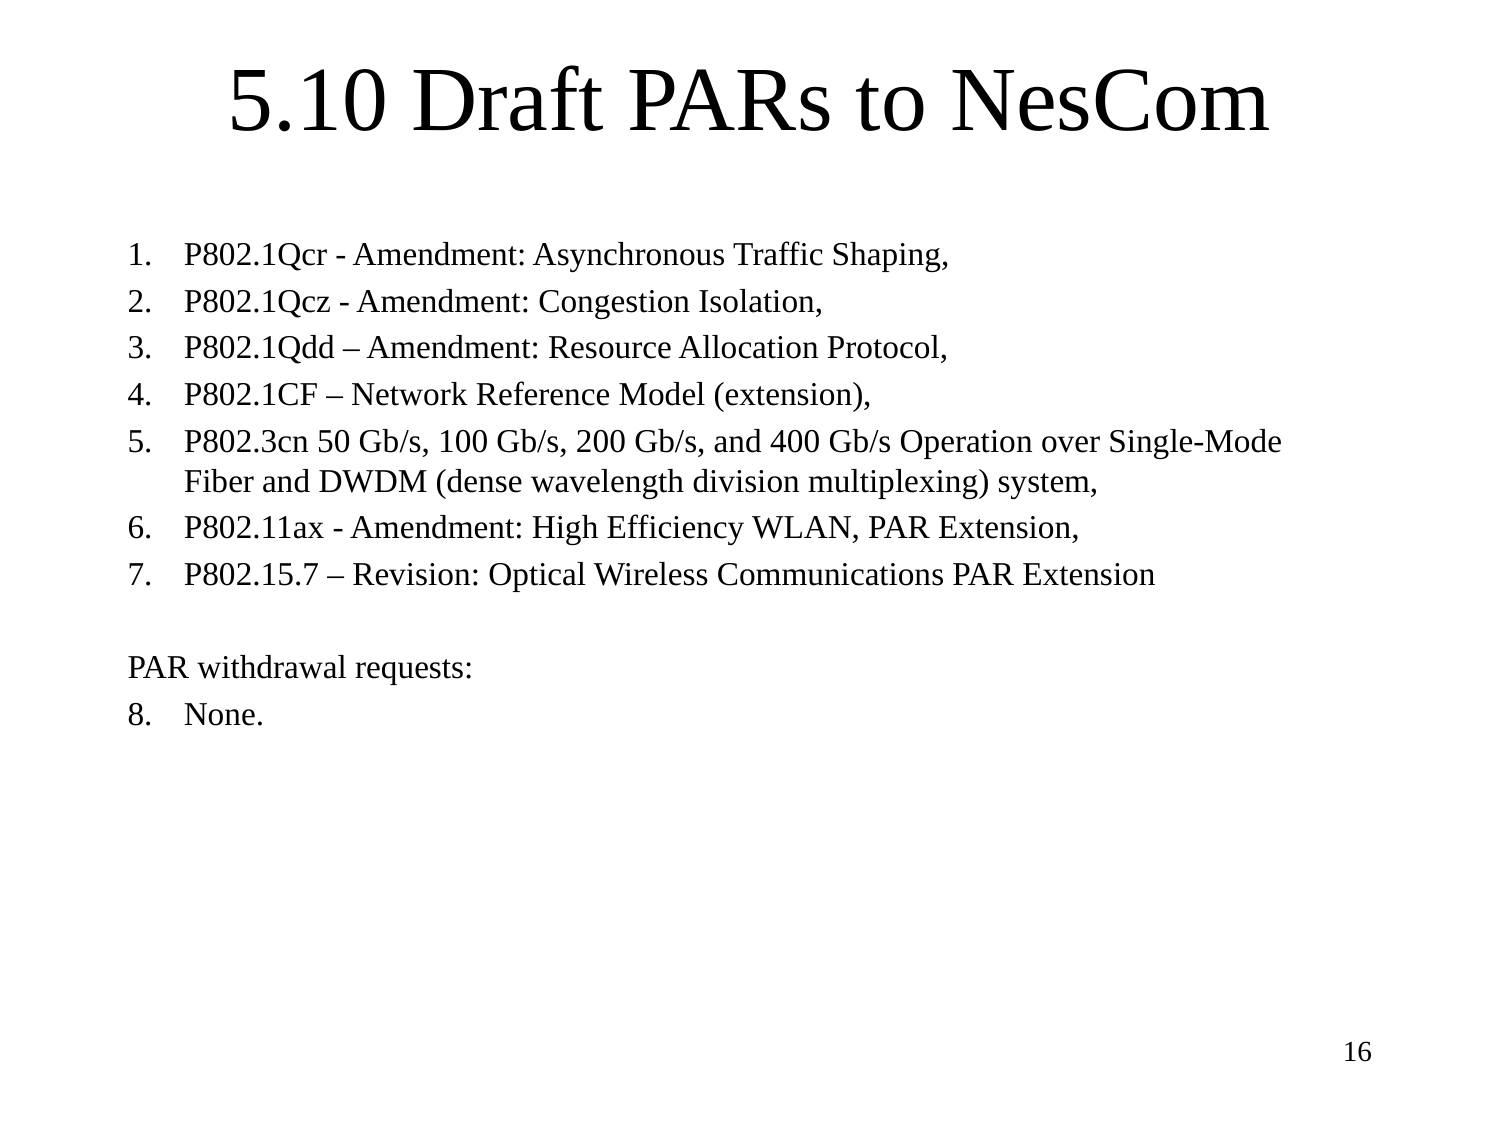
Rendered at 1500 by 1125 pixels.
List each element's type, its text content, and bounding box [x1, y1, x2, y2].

list P802.1Qcr - Amendment: Asynchronous Traffic Shaping, P802.1Qcz - Amendment: Congestion Isolation, P802.1Qdd – Amendment: Resource Allocation Protocol, P802.1CF – Network Reference Model (extension), P802.3cn 50 Gb/s, 100 Gb/s, 200 Gb/s, and 400 Gb/s Operation over Single-Mode Fiber and DWDM (dense wavelength division multiplexing) system, P802.11ax - Amendment: High Efficiency WLAN, PAR Extension, P802.15.7 – Revision: Optical Wireless Communications PAR Extension PAR withdrawal requests: None. [112, 224, 1376, 901]
slide_number 16 [1074, 1024, 1388, 1101]
title 5.10 Draft PARs to NesCom [112, 0, 1388, 188]
